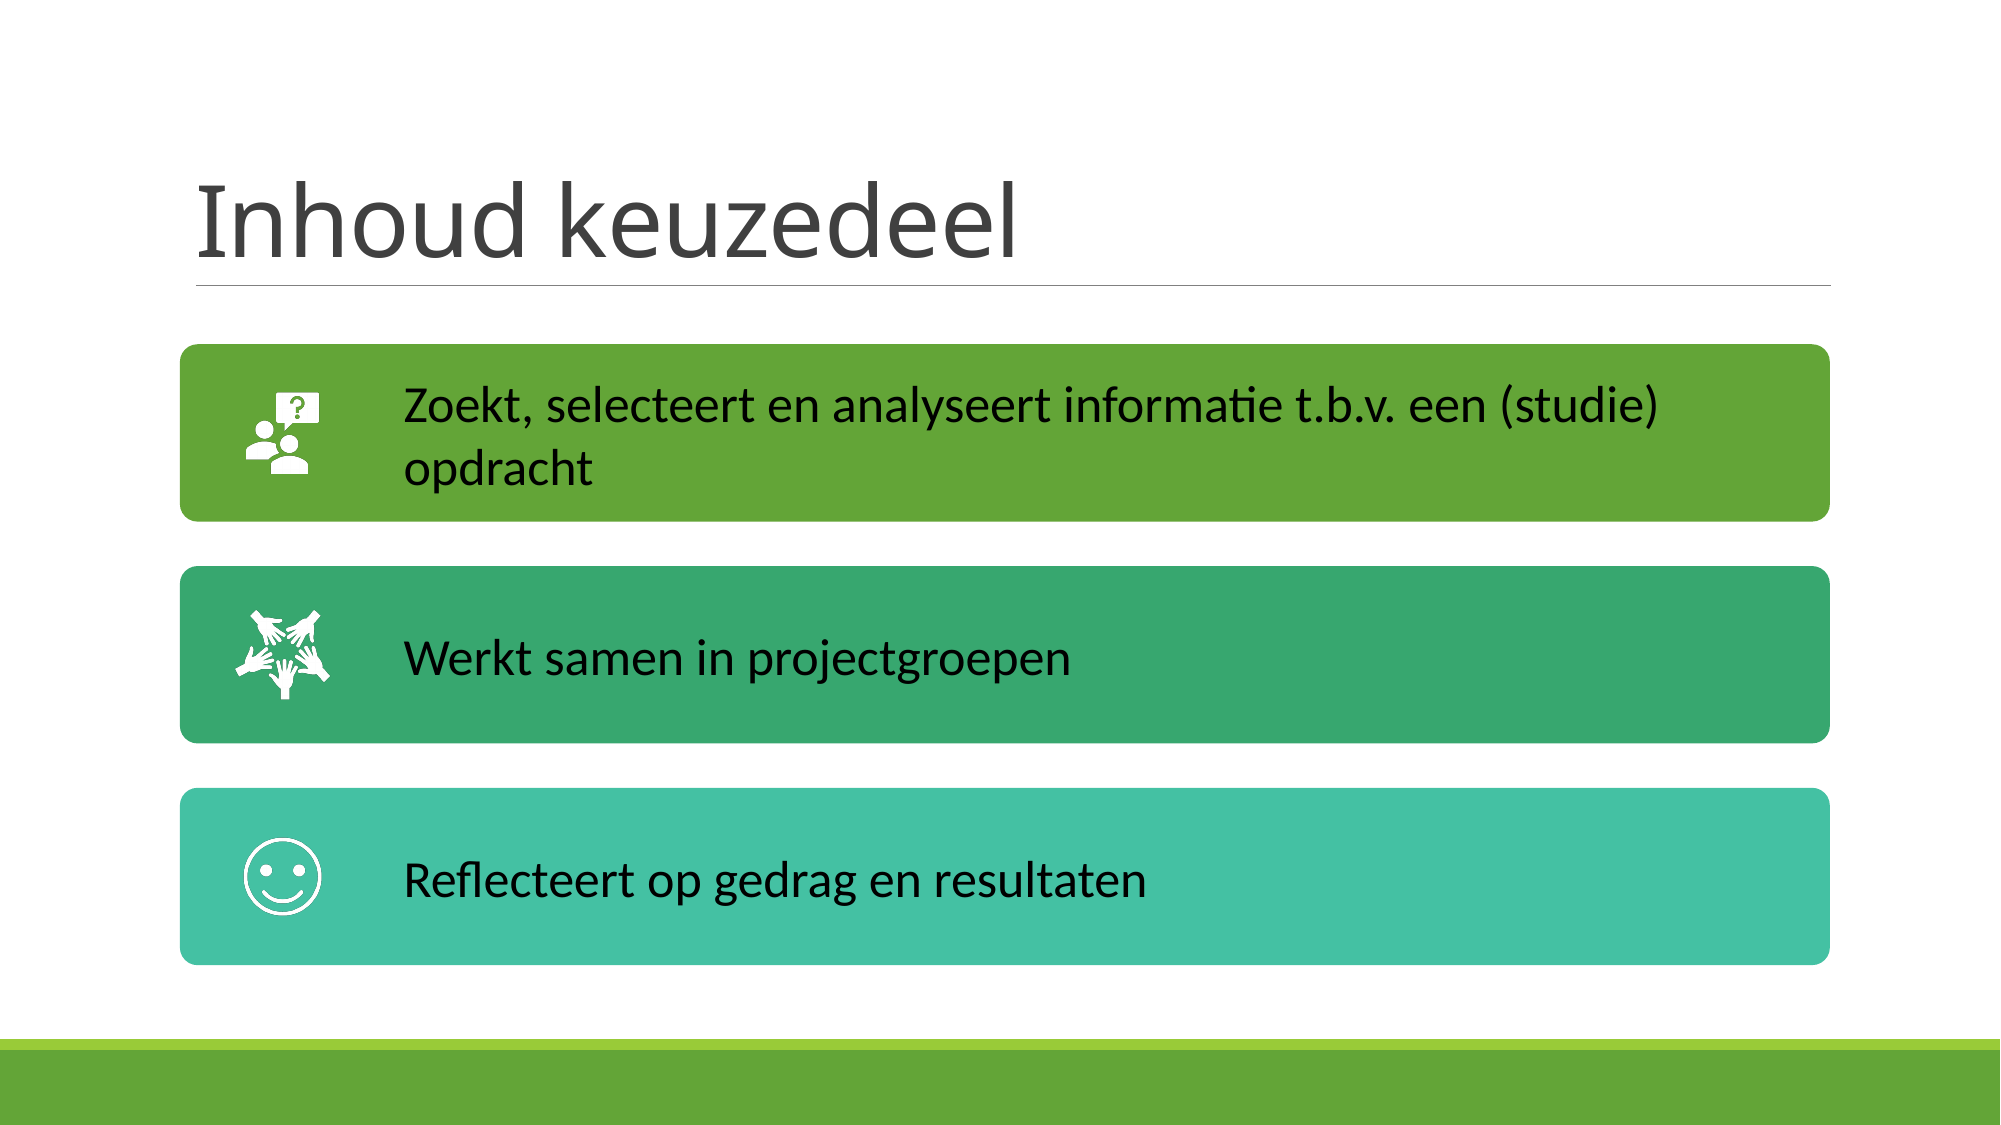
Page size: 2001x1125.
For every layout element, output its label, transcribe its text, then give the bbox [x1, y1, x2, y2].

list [179, 343, 1831, 966]
title Inhoud keuzedeel [180, 47, 1830, 285]
